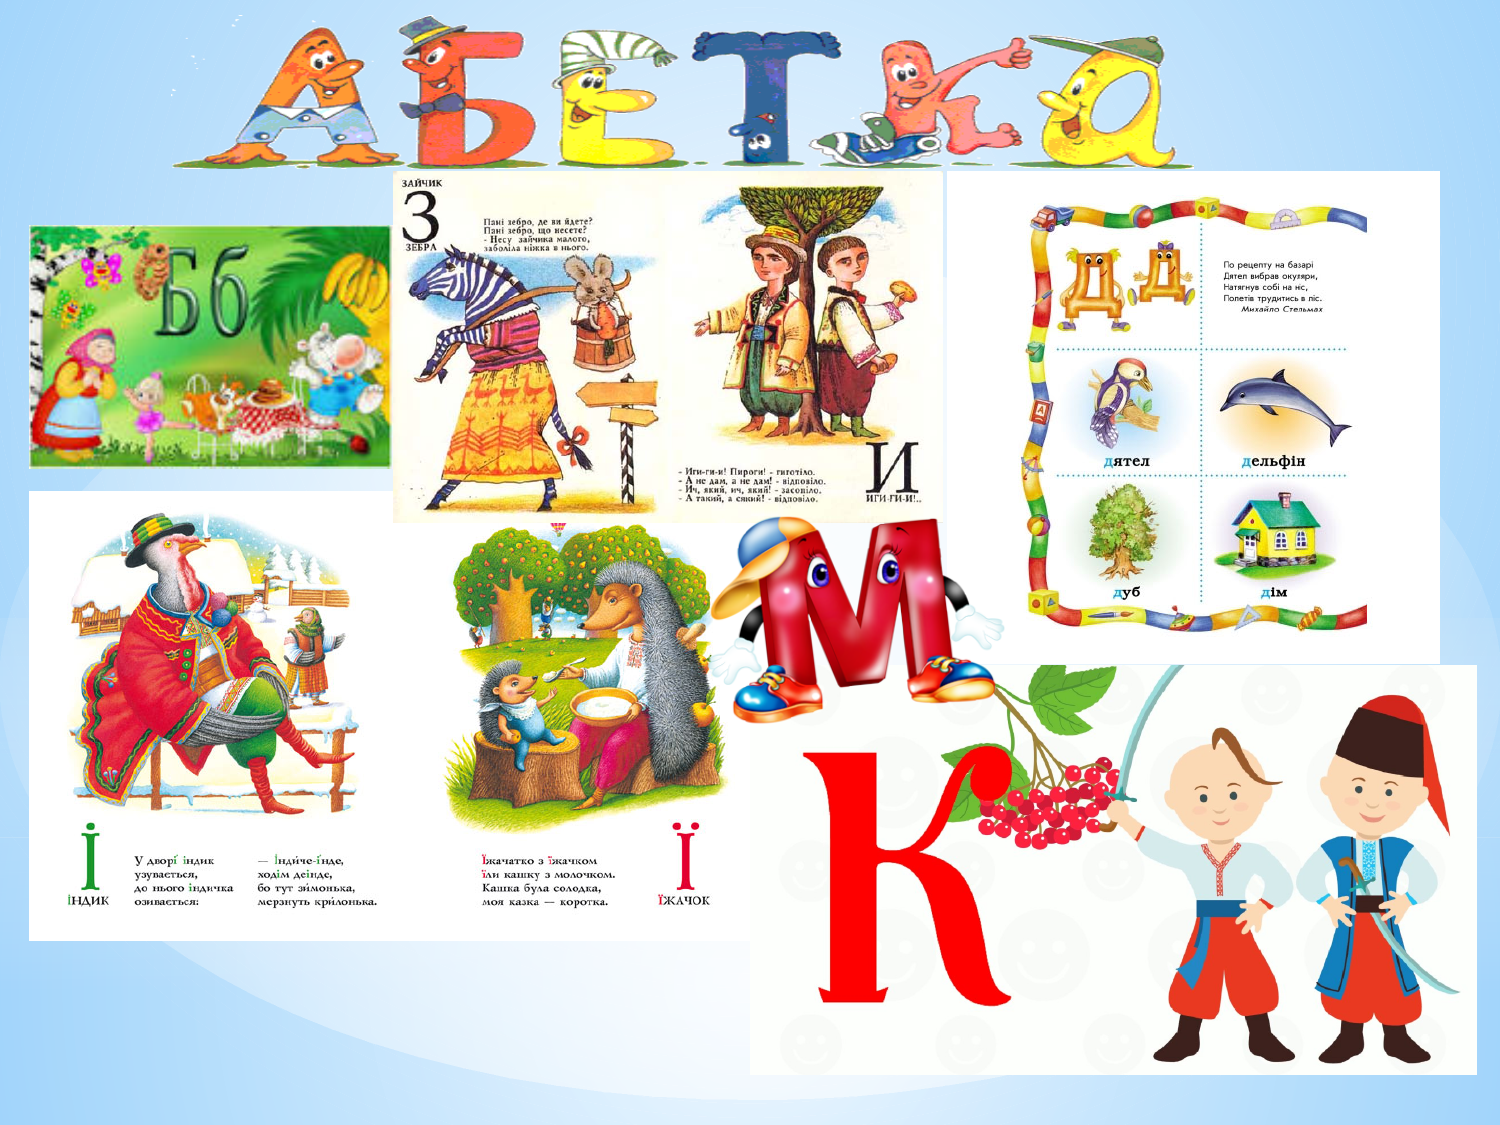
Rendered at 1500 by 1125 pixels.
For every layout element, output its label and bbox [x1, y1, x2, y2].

picture [170, 14, 1194, 169]
picture [29, 170, 1478, 1075]
